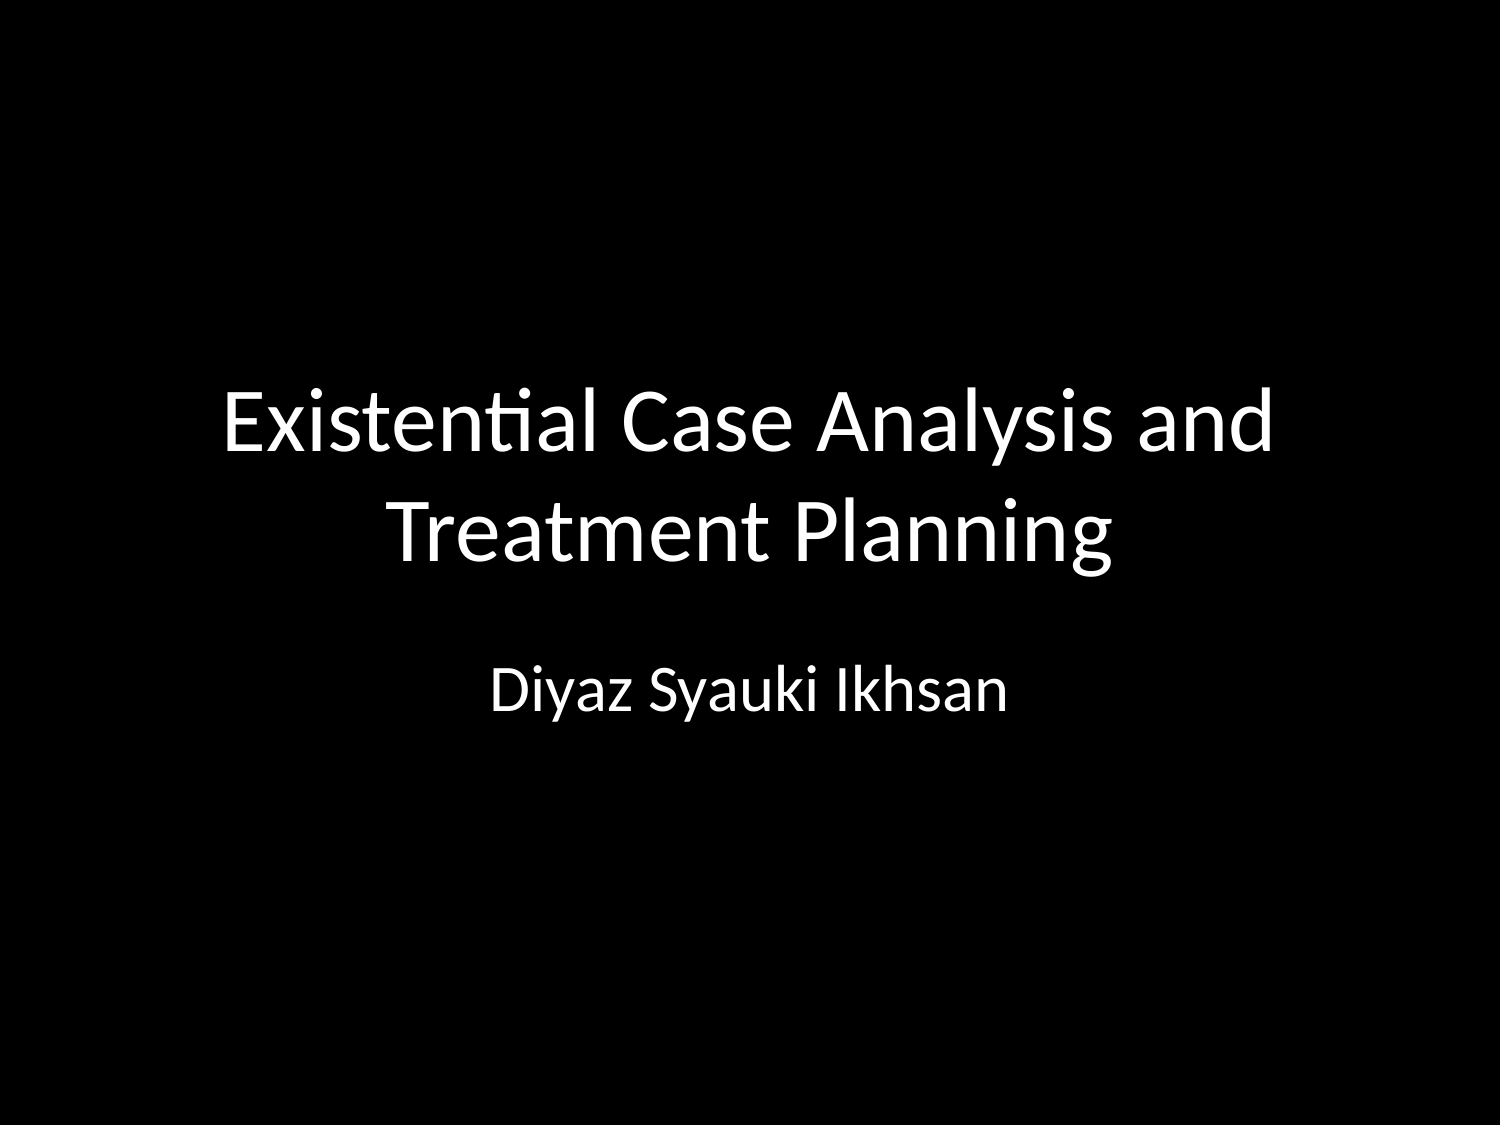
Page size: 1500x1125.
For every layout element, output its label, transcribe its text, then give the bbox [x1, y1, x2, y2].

title Existential Case Analysis and Treatment Planning [112, 349, 1388, 591]
subtitle Diyaz Syauki Ikhsan [225, 637, 1275, 925]
